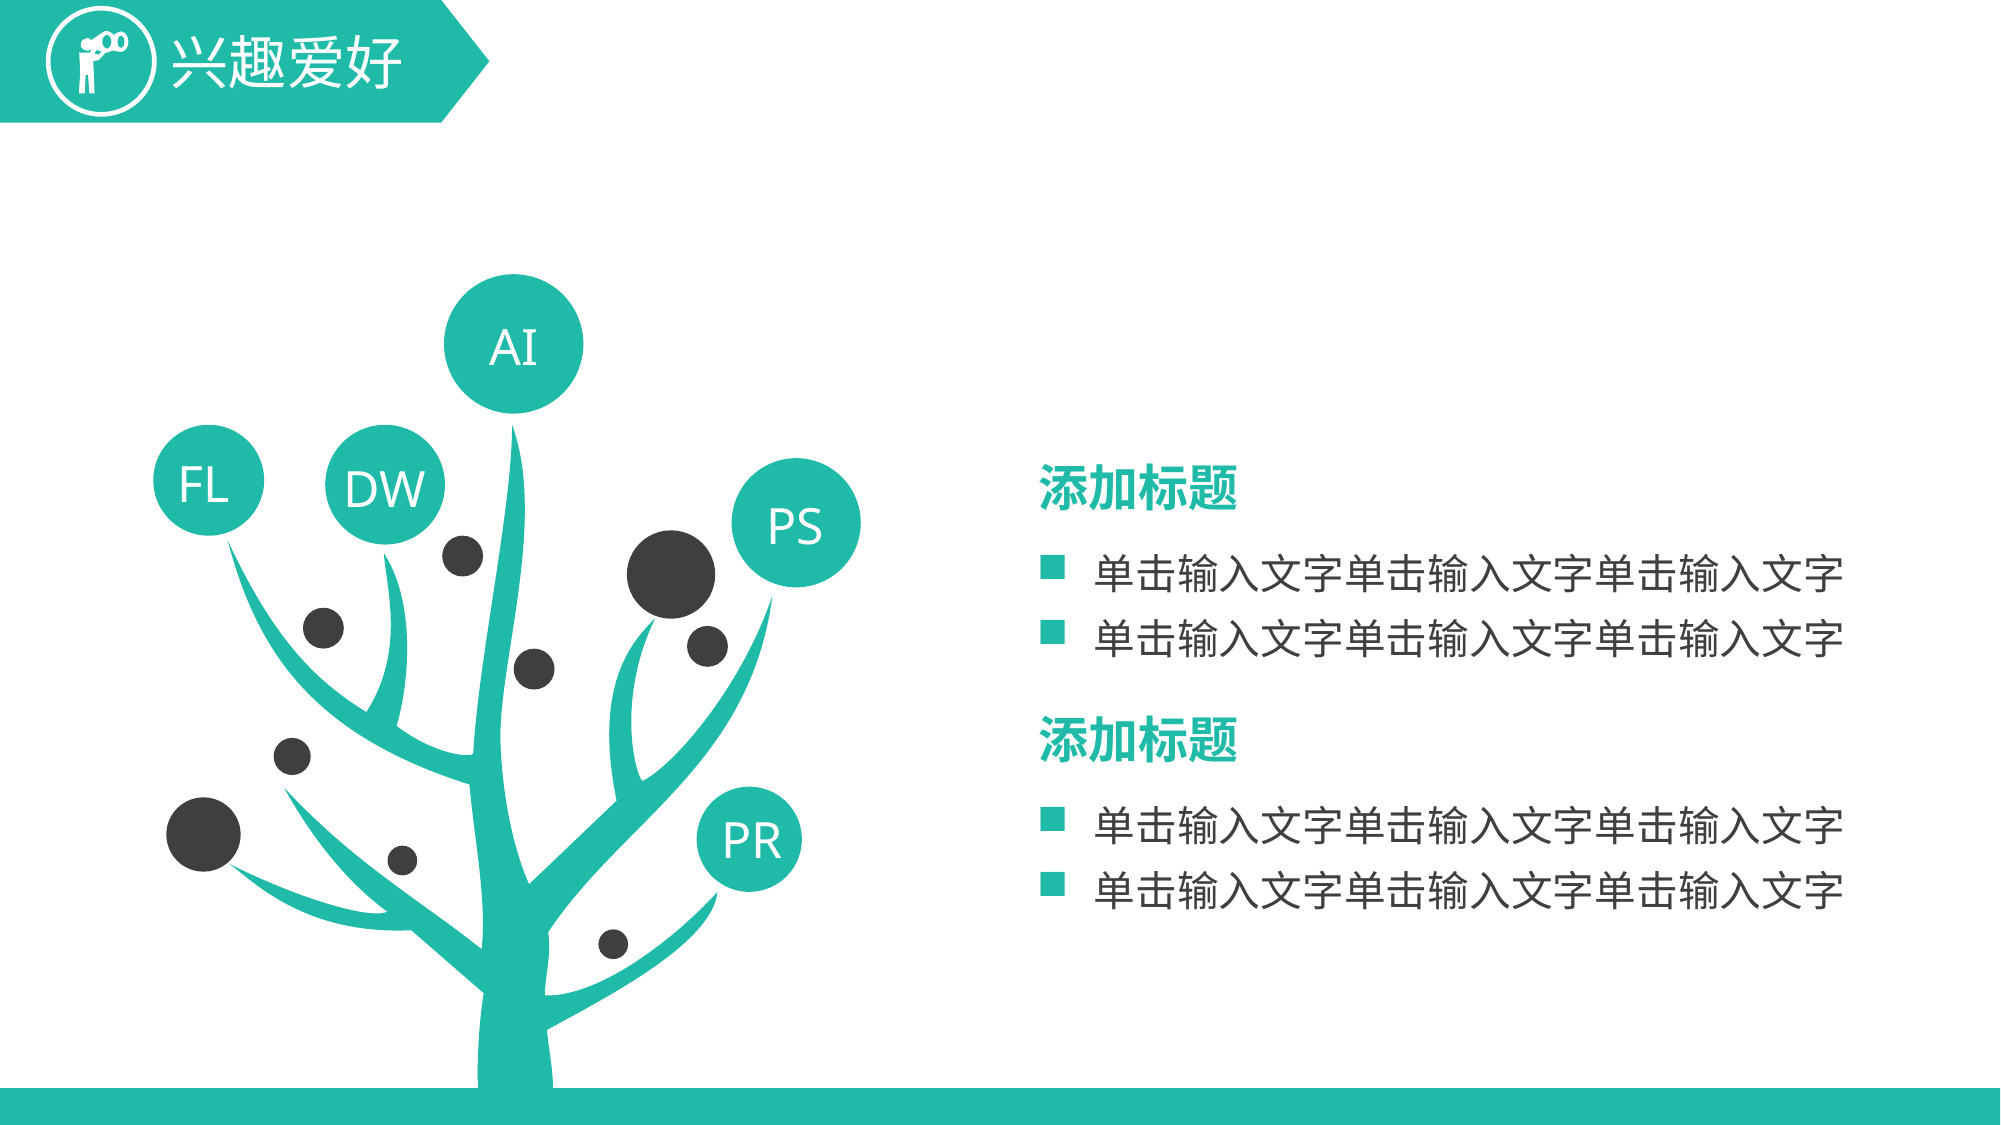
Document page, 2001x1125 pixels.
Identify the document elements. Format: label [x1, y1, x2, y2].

text_box [325, 424, 446, 545]
text_box [153, 424, 265, 536]
text_box [625, 529, 717, 620]
text_box [165, 796, 242, 873]
text_box [512, 647, 556, 691]
text_box [443, 274, 584, 414]
text_box [686, 624, 729, 668]
text_box [272, 736, 312, 777]
text_box [226, 424, 774, 1101]
text_box [441, 534, 485, 578]
text_box [1022, 701, 1888, 924]
text_box [1022, 449, 1888, 672]
text_box [597, 928, 630, 961]
text_box [731, 458, 861, 588]
text_box [696, 786, 802, 892]
text_box [301, 606, 345, 650]
text_box [386, 844, 419, 877]
